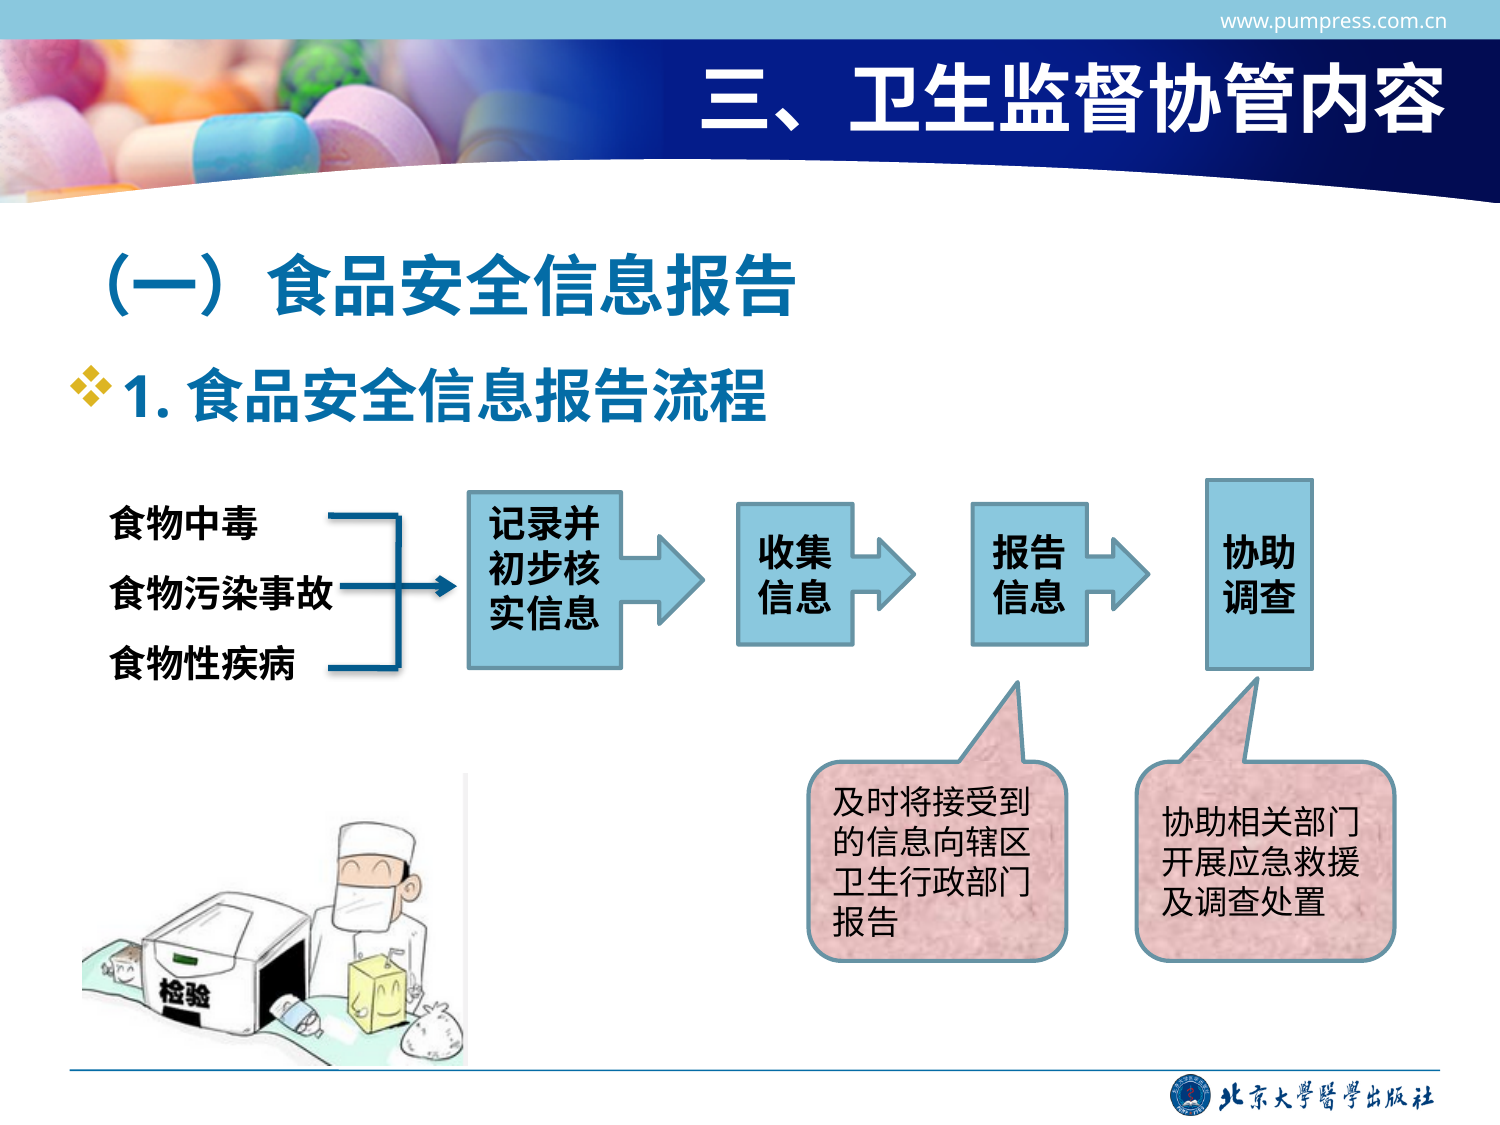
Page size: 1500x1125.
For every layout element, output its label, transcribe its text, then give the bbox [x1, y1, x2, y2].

text_box 及时将接受到的信息向辖区卫生行政部门报告 [806, 680, 1069, 963]
text_box 协助相关部门开展应急救援及调查处置 [1134, 676, 1397, 963]
text_box 食物中毒 [93, 492, 329, 552]
text_box 记录并初步核实信息 [466, 490, 706, 671]
picture [81, 773, 469, 1066]
text_box 收集 信息 [736, 501, 917, 647]
title 三、卫生监督协管内容 [137, 49, 1463, 143]
text_box 食物性疾病 [93, 632, 329, 693]
picture [0, 40, 1500, 203]
text_box 协助调查 [1205, 478, 1314, 671]
text_box 报告信息 [970, 501, 1151, 647]
picture [1170, 1074, 1436, 1118]
list （一）食品安全信息报告 1.食品安全信息报告流程 [49, 196, 1463, 1026]
text_box 食物污染事故 [93, 562, 376, 623]
slide_number www.pumpress.com.cn [1024, 0, 1463, 38]
